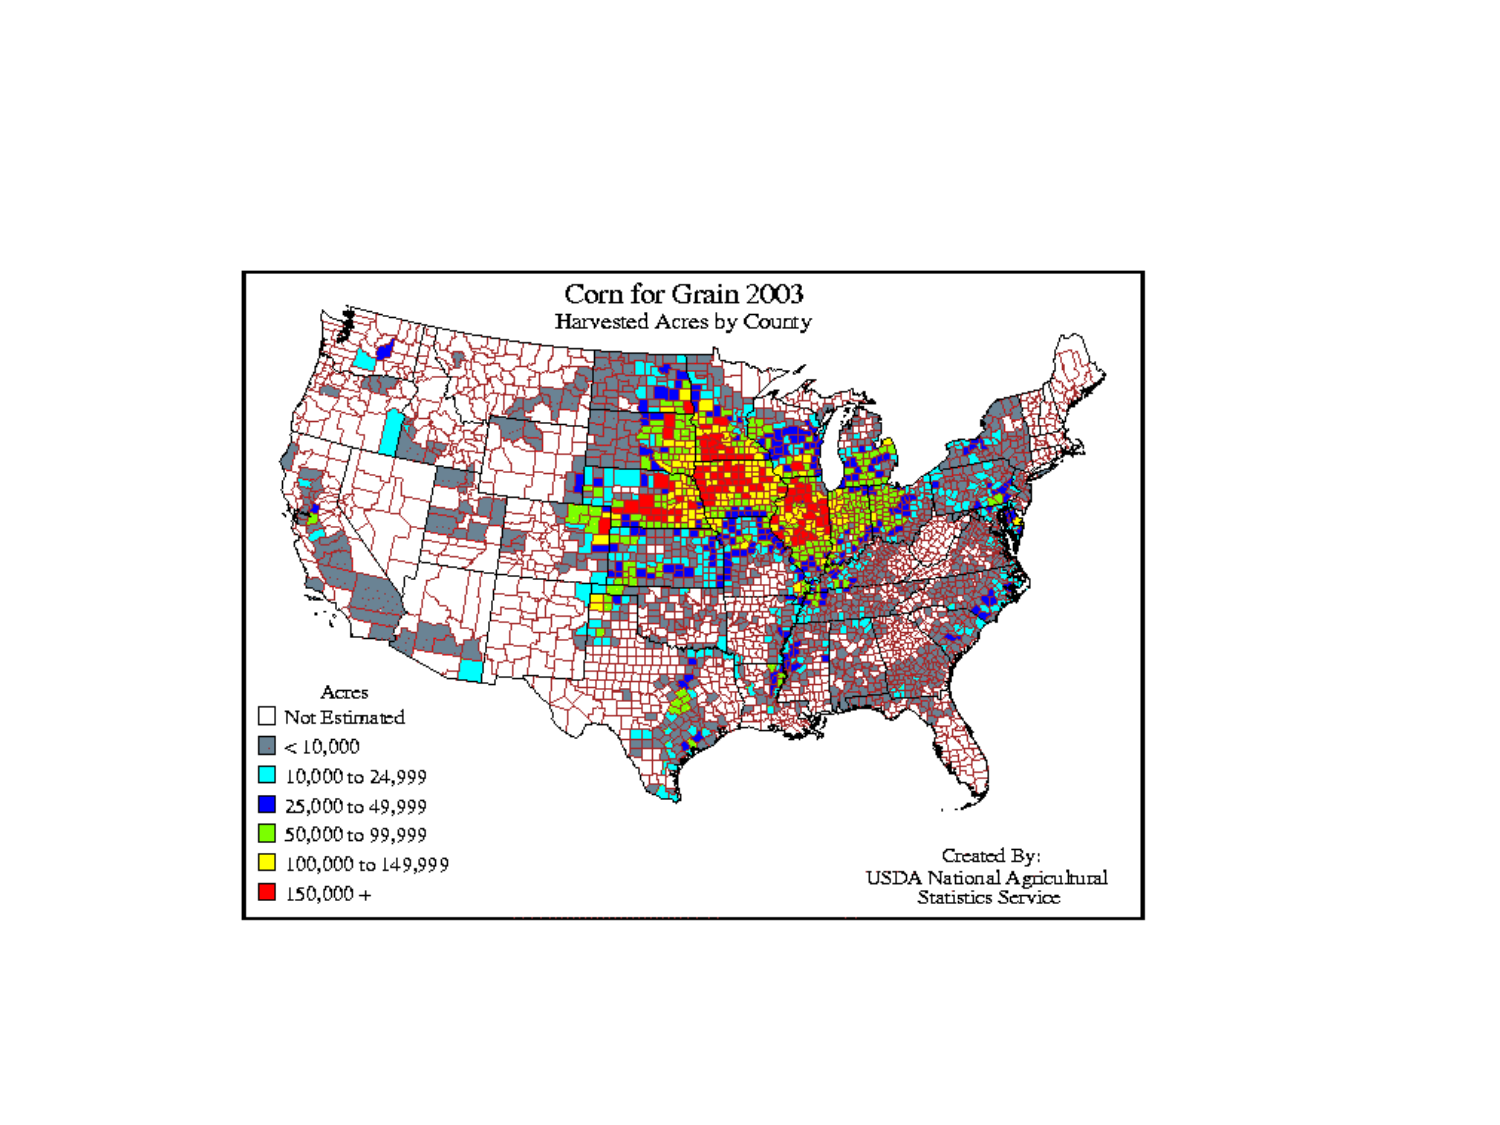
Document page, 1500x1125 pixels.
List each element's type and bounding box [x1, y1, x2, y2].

list [230, 262, 1270, 1006]
